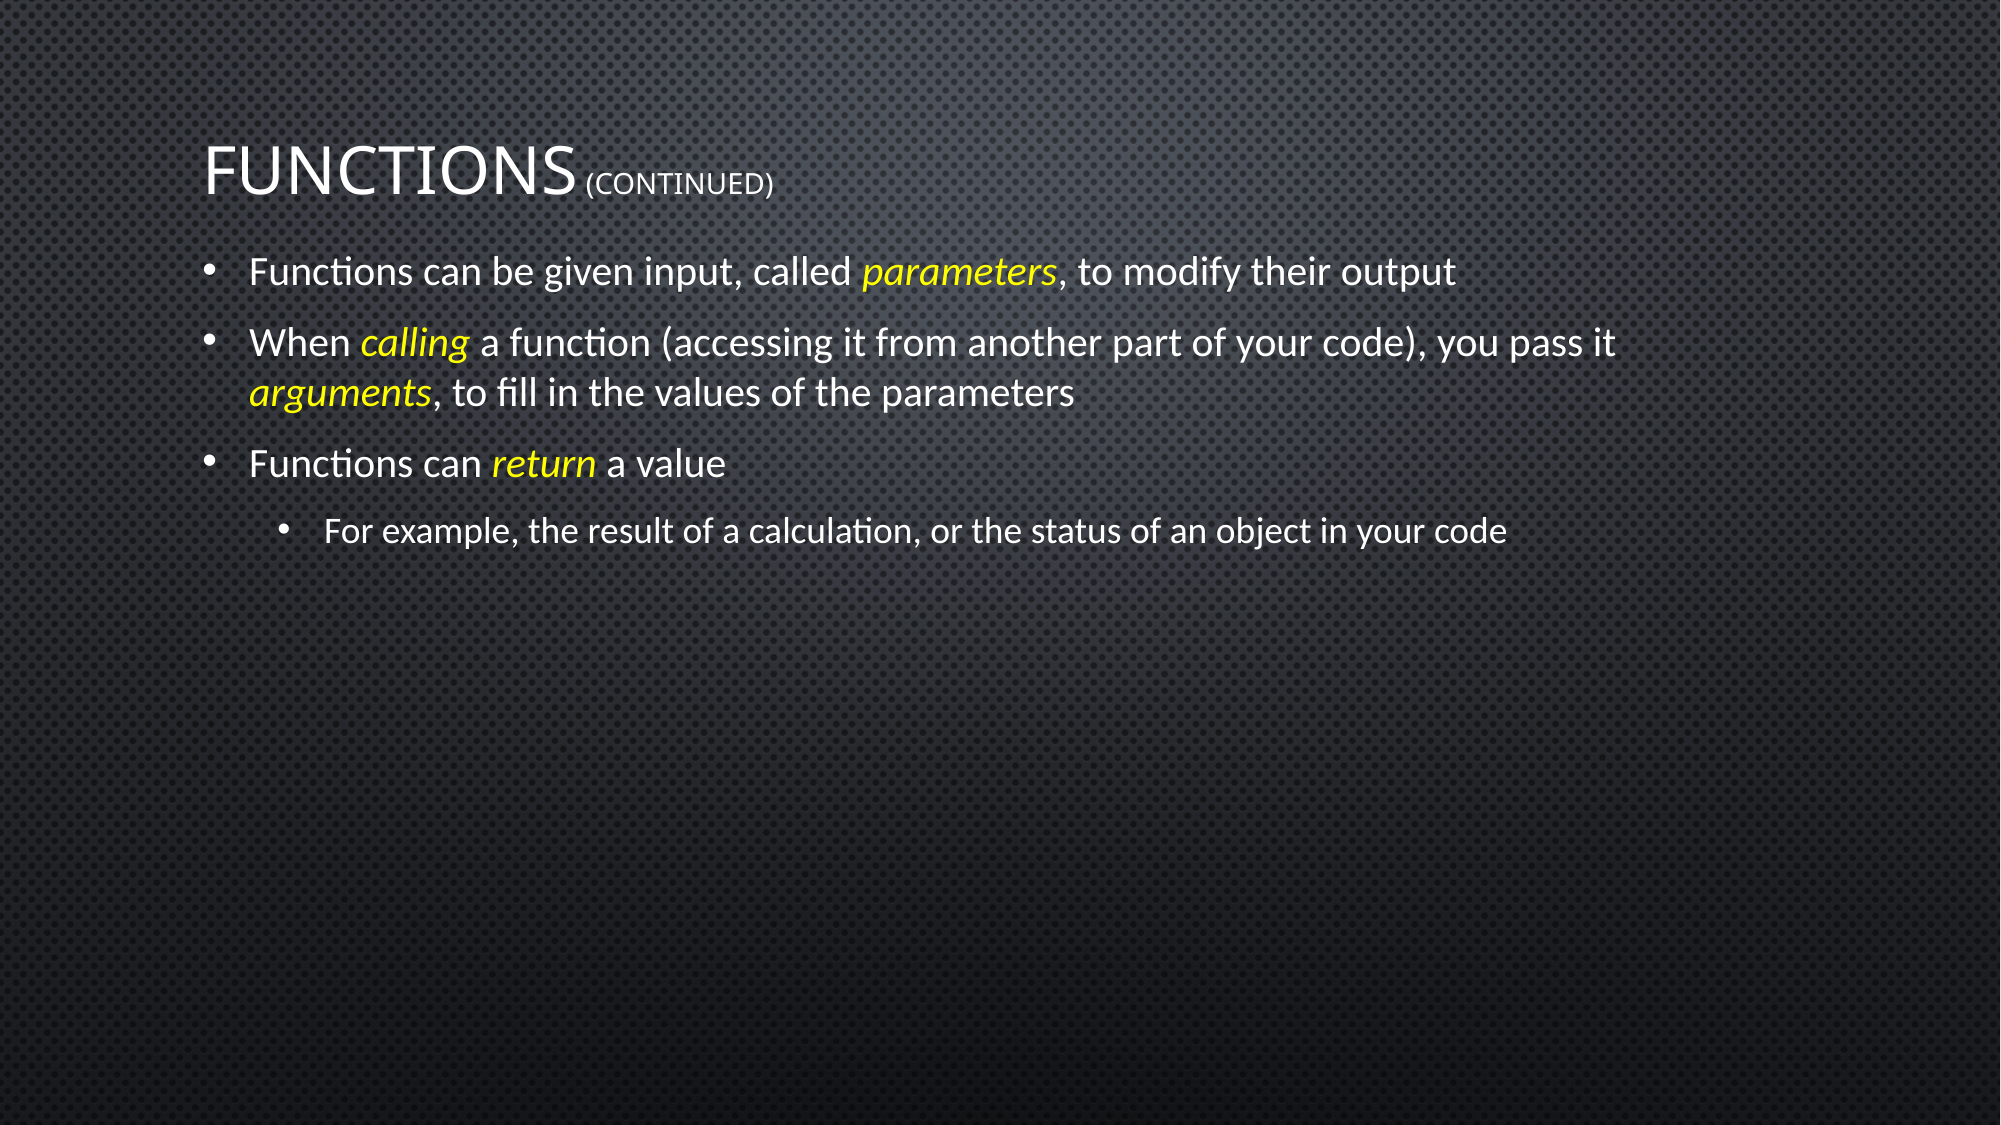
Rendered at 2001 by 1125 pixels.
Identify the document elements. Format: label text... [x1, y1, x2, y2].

list Functions can be given input, called parameters, to modify their output When calling a function (accessing it from another part of your code), you pass it arguments, to fill in the values of the parameters Functions can return a value For example, the result of a calculation, or the status of an object in your code [187, 236, 1813, 950]
title Functions (Continued) [187, 99, 1813, 236]
